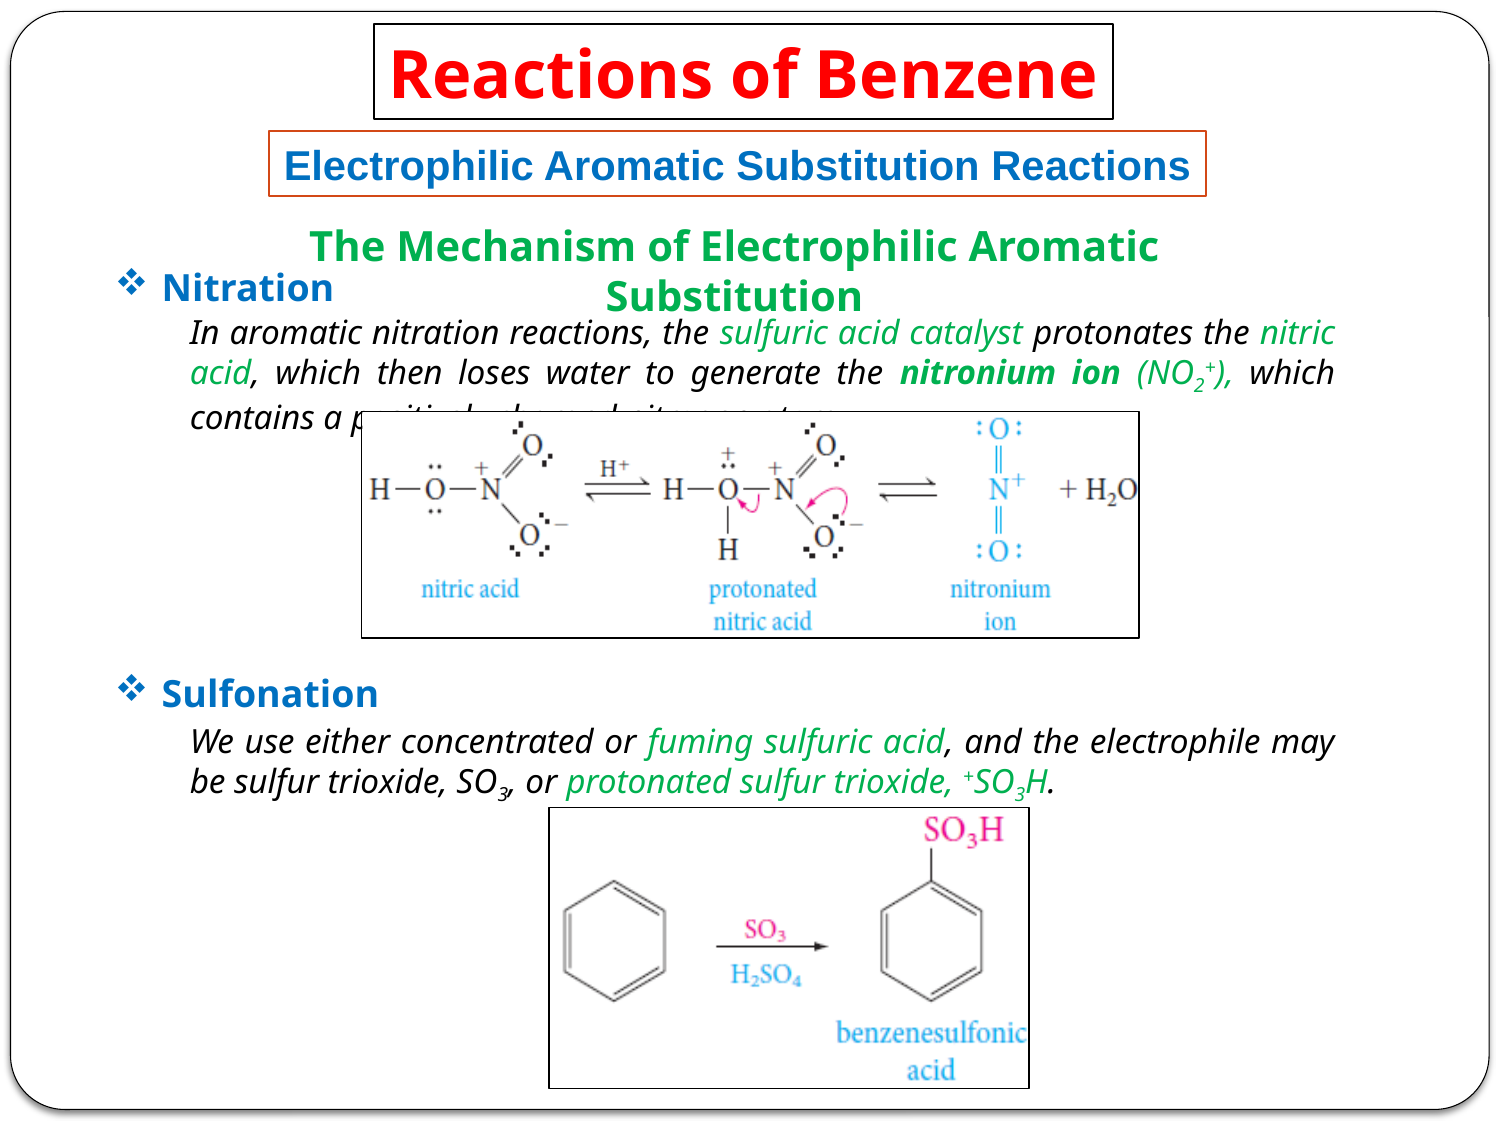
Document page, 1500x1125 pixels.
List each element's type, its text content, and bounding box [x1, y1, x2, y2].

text_box In aromatic nitration reactions, the sulfuric acid catalyst protonates the nitric acid, which then loses water to generate the nitronium ion (NO2+), which contains a positively charged nitrogen atom. [174, 304, 1350, 445]
picture [549, 808, 1029, 1089]
text_box The Mechanism of Electrophilic Aromatic Substitution [224, 212, 1245, 304]
text_box Electrophilic Aromatic Substitution Reactions [268, 130, 1207, 197]
text_box Reactions of Benzene [373, 23, 1114, 120]
picture [362, 412, 1139, 638]
text_box We use either concentrated or fuming sulfuric acid, and the electrophile may be sulfur trioxide, SO3, or protonated sulfur trioxide, +SO3H. [174, 712, 1350, 813]
text_box Nitration [99, 256, 350, 317]
text_box Sulfonation [99, 662, 423, 723]
